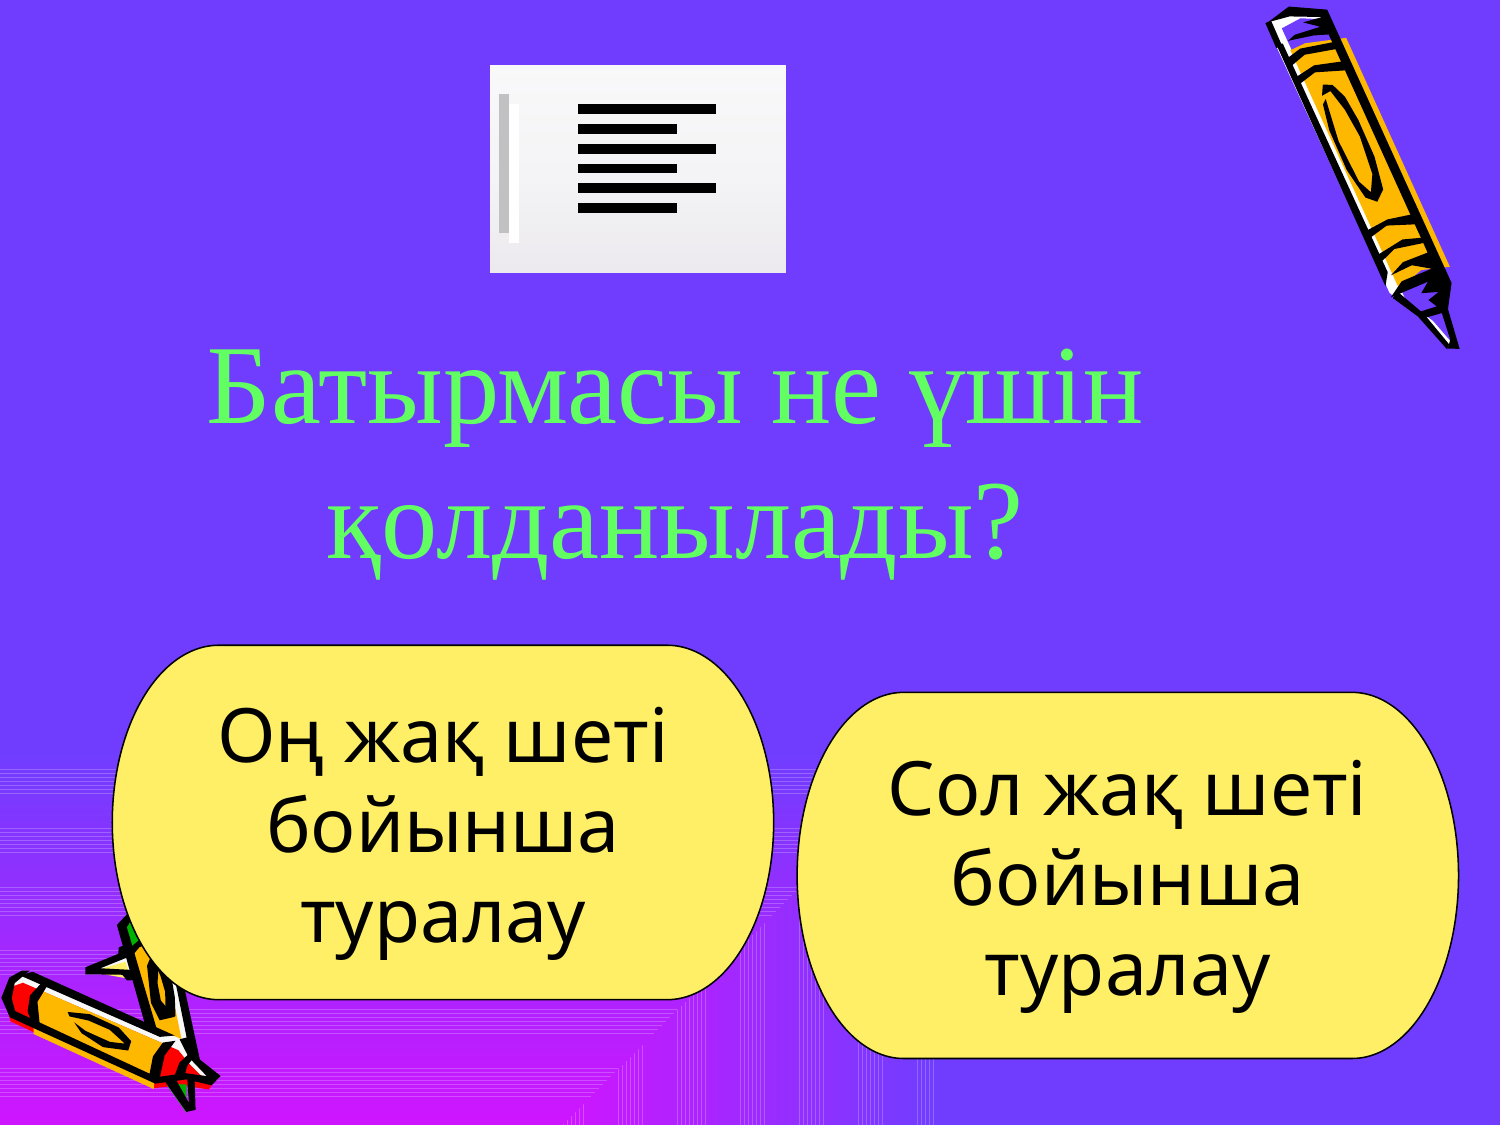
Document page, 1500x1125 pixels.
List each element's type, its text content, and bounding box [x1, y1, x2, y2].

title Батырмасы не үшін қолданылады? [112, 326, 1240, 589]
picture [489, 65, 786, 273]
text_box Оң жақ шеті бойынша туралау [112, 645, 774, 1000]
text_box Сол жақ шеті бойынша туралау [797, 692, 1459, 1059]
